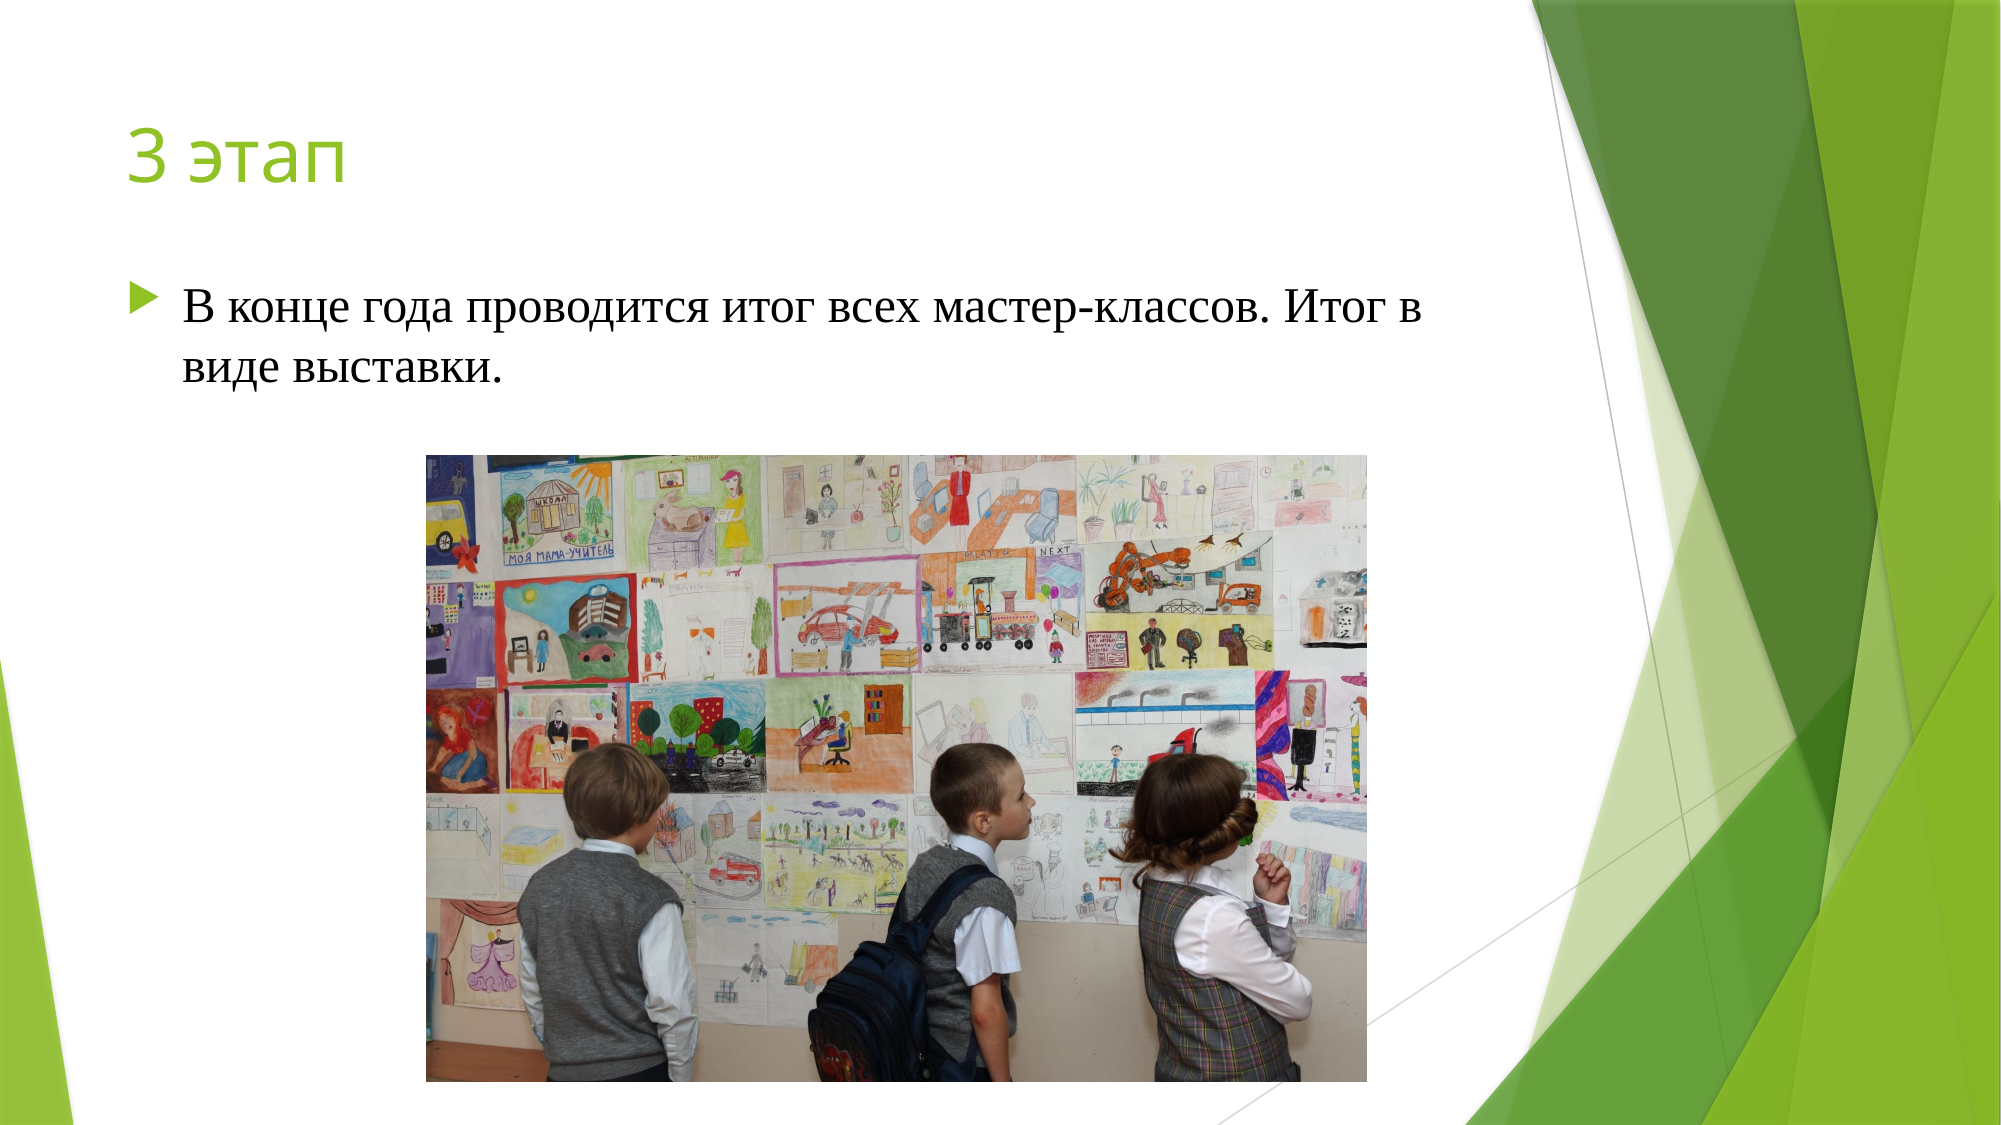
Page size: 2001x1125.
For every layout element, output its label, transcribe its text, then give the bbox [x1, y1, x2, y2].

list В конце года проводится итог всех мастер-классов. Итог в виде выставки. [111, 265, 1522, 992]
picture [426, 454, 1367, 1082]
title 3 этап [111, 99, 1522, 265]
